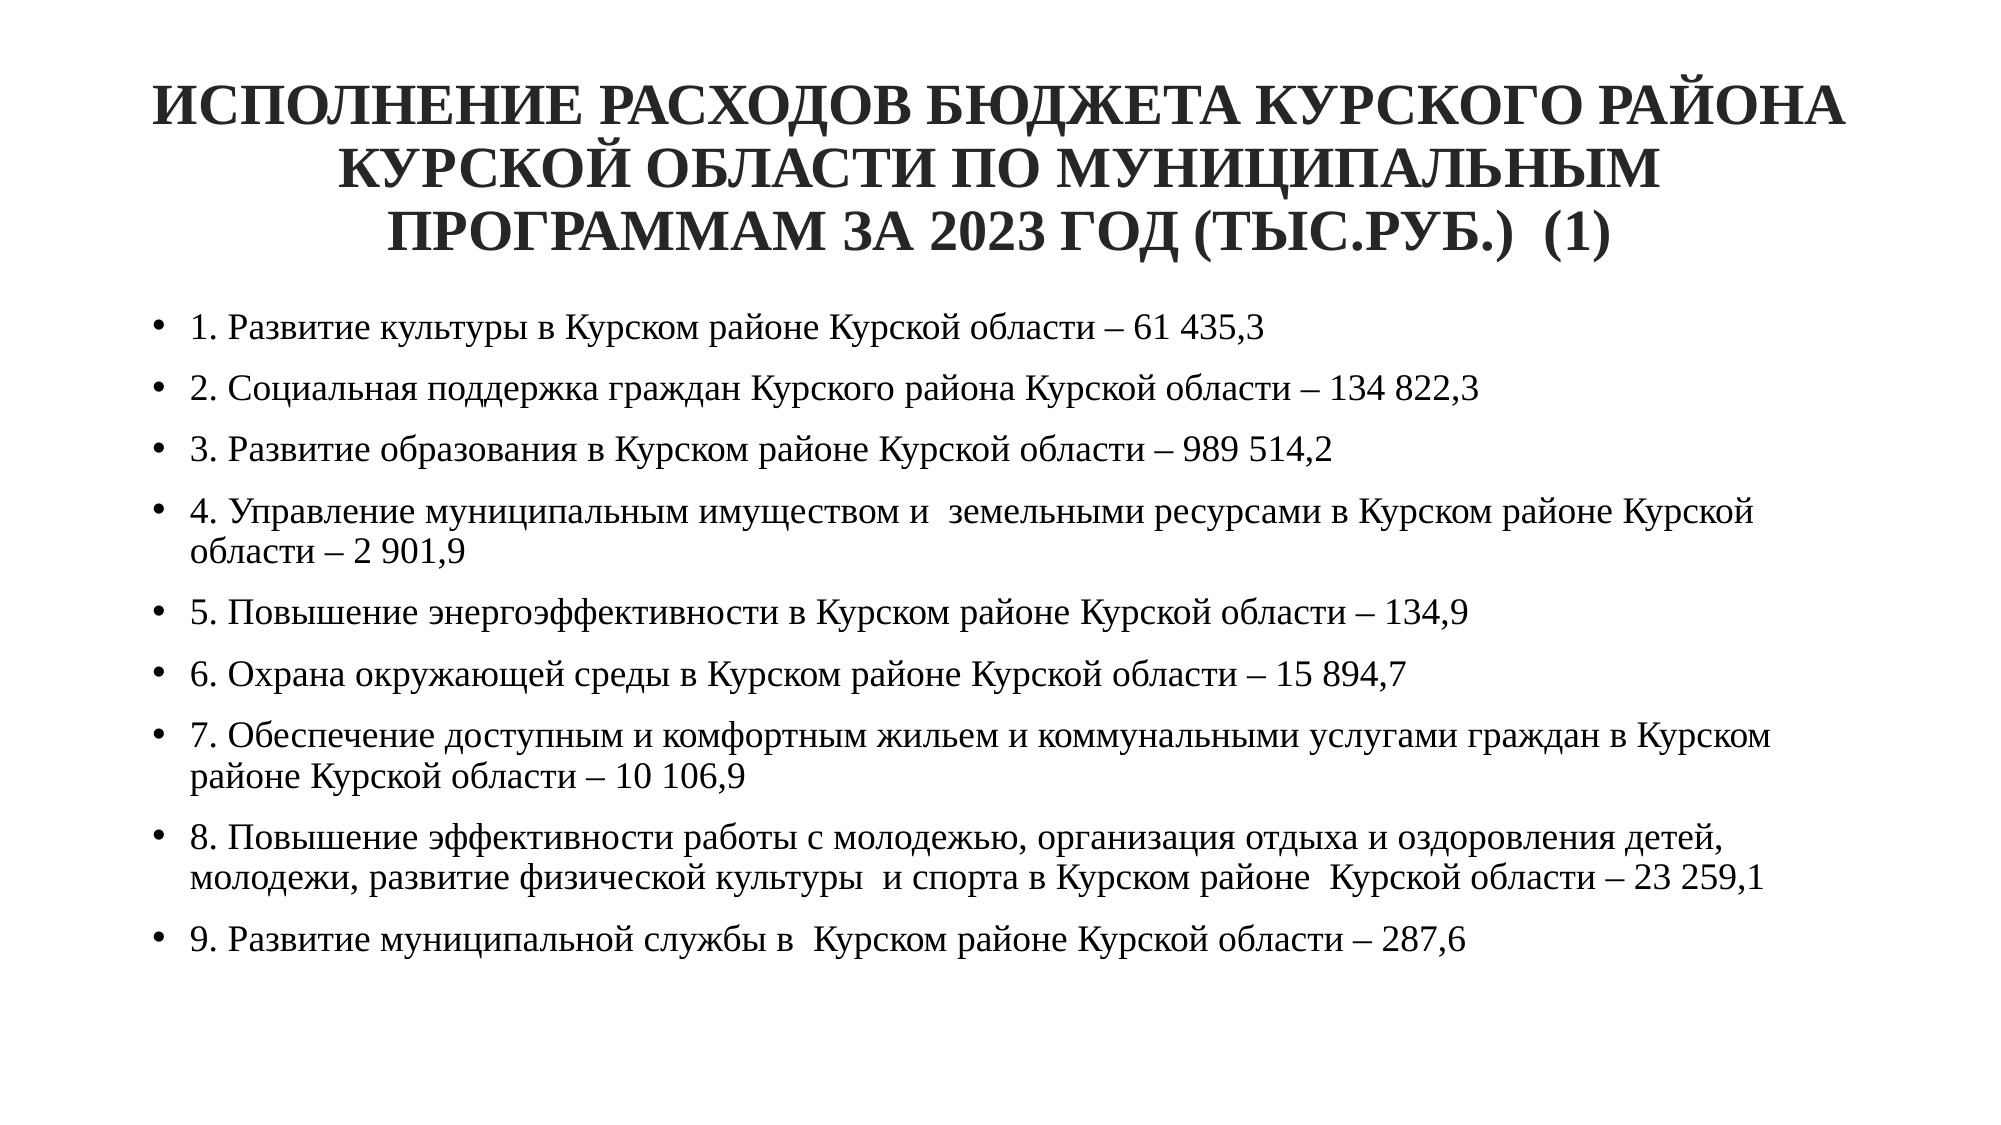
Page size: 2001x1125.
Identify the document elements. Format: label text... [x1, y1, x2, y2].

list 1. Развитие культуры в Курском районе Курской области – 61 435,3 2. Социальная поддержка граждан Курского района Курской области – 134 822,3 3. Развитие образования в Курском районе Курской области – 989 514,2 4. Управление муниципальным имуществом и земельными ресурсами в Курском районе Курской области – 2 901,9 5. Повышение энергоэффективности в Курском районе Курской области – 134,9 6. Охрана окружающей среды в Курском районе Курской области – 15 894,7 7. Обеспечение доступным и комфортным жильем и коммунальными услугами граждан в Курском районе Курской области – 10 106,9 8. Повышение эффективности работы с молодежью, организация отдыха и оздоровления детей, молодежи, развитие физической культуры и спорта в Курском районе Курской области – 23 259,1 9. Развитие муниципальной службы в Курском районе Курской области – 287,6 [137, 299, 1863, 1014]
title ИСПОЛНЕНИЕ РАСХОДОВ БЮДЖЕТА КУРСКОГО РАЙОНА КУРСКОЙ ОБЛАСТИ ПО МУНИЦИПАЛЬНЫМ ПРОГРАММАМ ЗА 2023 ГОД (ТЫС.РУБ.) (1) [137, 59, 1863, 278]
